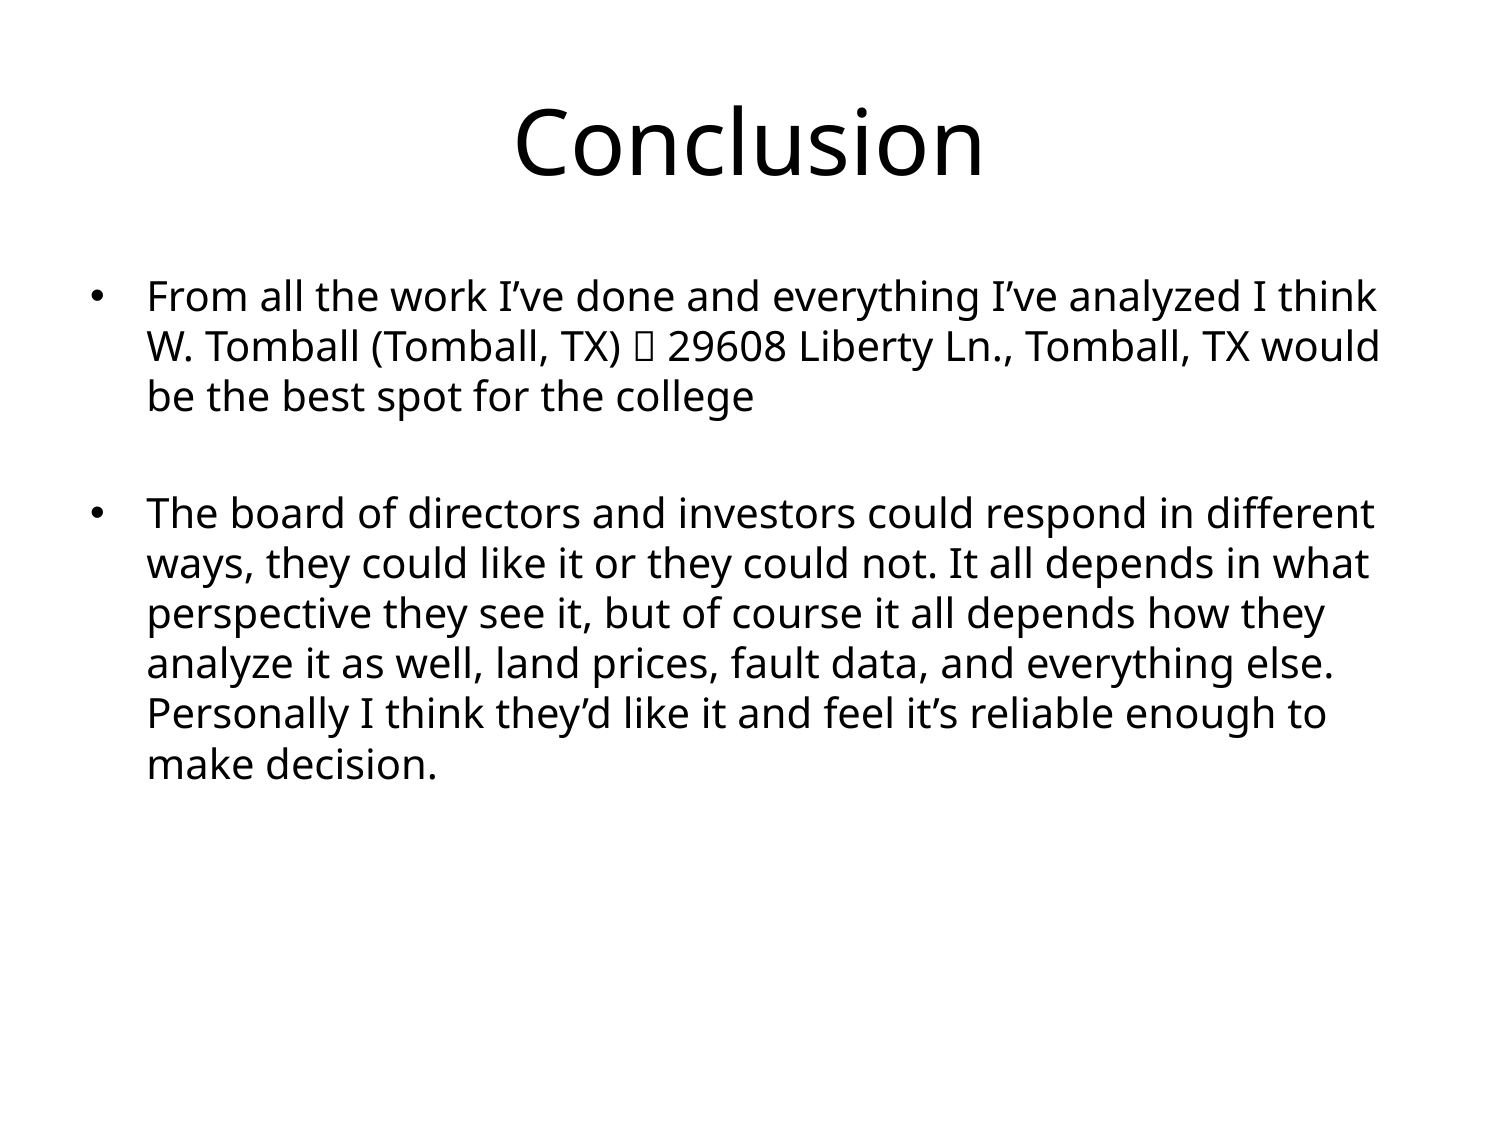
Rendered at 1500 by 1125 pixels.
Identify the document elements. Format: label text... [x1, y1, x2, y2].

list From all the work I’ve done and everything I’ve analyzed I think W. Tomball (Tomball, TX)  29608 Liberty Ln., Tomball, TX would be the best spot for the college The board of directors and investors could respond in different ways, they could like it or they could not. It all depends in what perspective they see it, but of course it all depends how they analyze it as well, land prices, fault data, and everything else. Personally I think they’d like it and feel it’s reliable enough to make decision. [75, 262, 1425, 1005]
title Conclusion [75, 45, 1425, 233]
